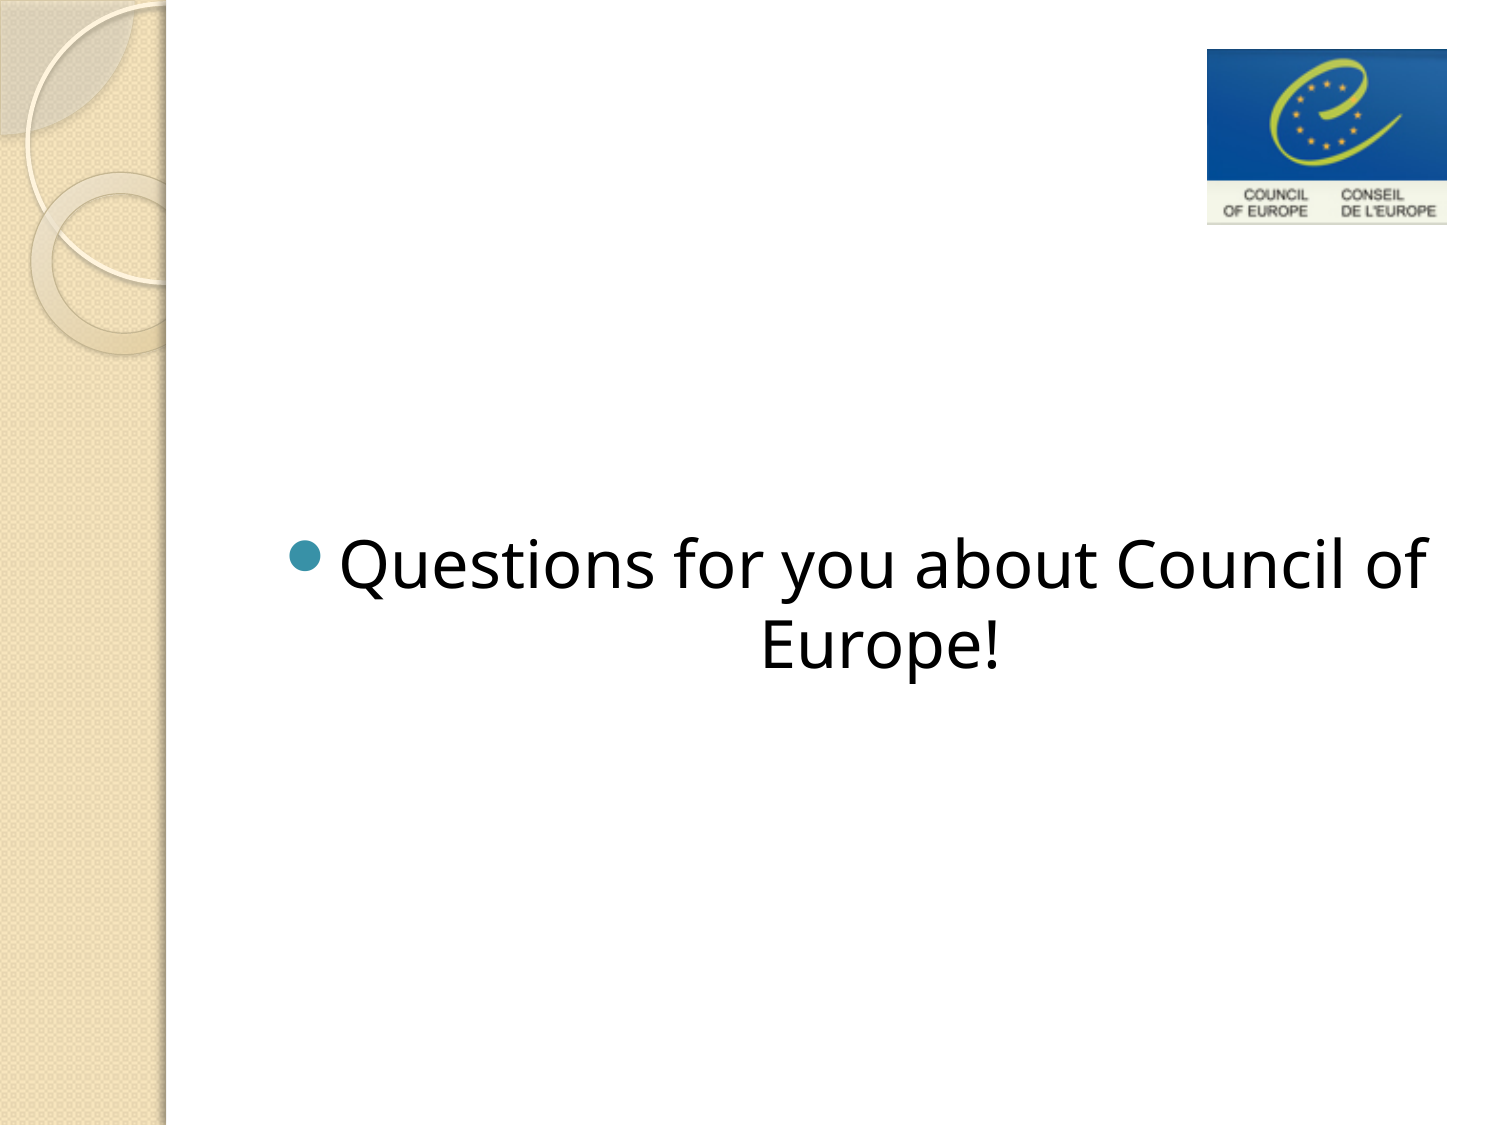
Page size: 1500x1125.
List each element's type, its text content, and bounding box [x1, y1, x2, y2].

picture [1206, 49, 1447, 226]
list Questions for you about Council of Europe! [235, 237, 1466, 1025]
